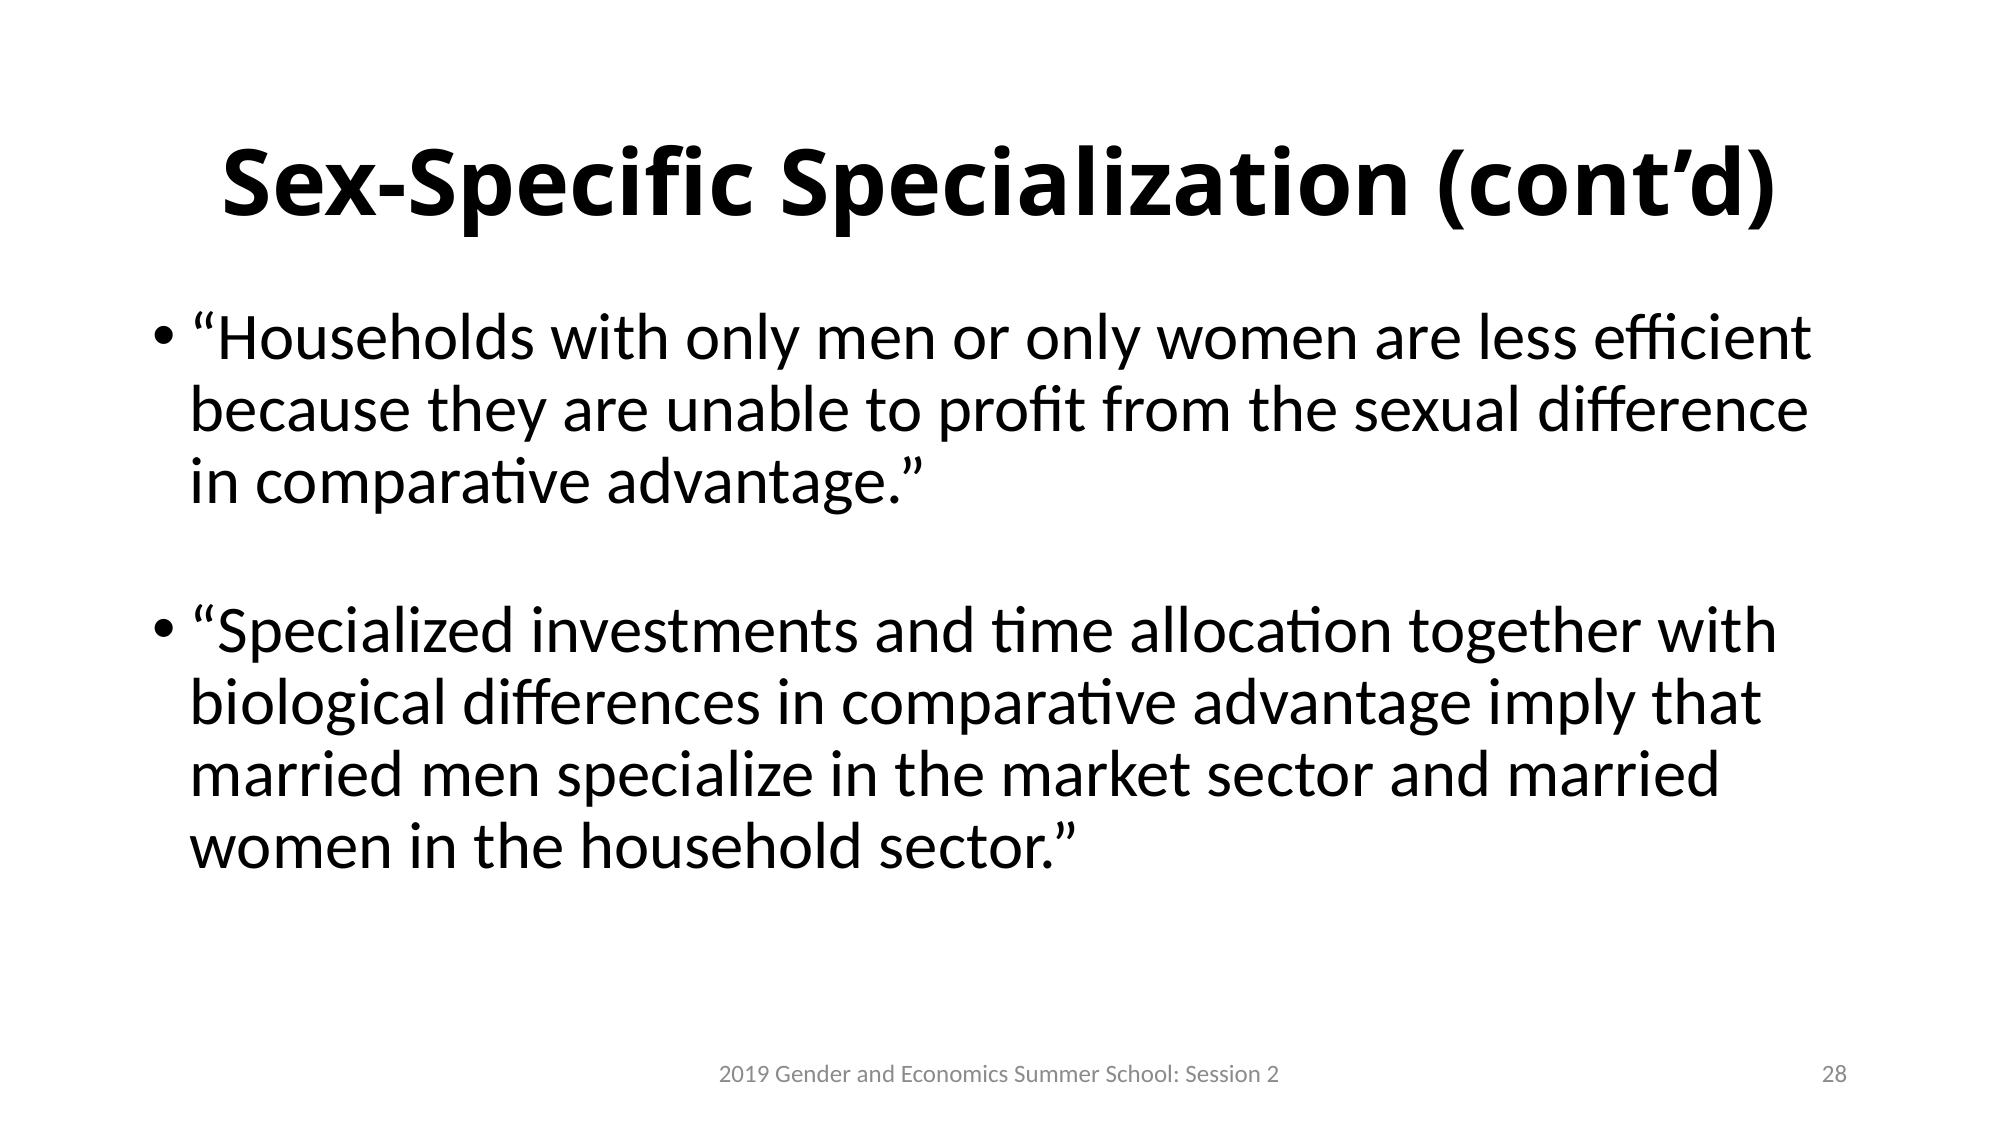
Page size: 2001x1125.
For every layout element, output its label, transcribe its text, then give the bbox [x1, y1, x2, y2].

slide_number 28 [1412, 1042, 1863, 1103]
text_box Sex-Specific Specialization (cont’d) [29, 111, 1971, 259]
footer 2019 Gender and Economics Summer School: Session 2 [662, 1042, 1338, 1103]
list “Households with only men or only women are less efficient because they are unable to profit from the sexual difference in comparative advantage.” “Specialized investments and time allocation together with biological differences in comparative advantage imply that married men specialize in the market sector and married women in the household sector.” [137, 294, 1863, 967]
